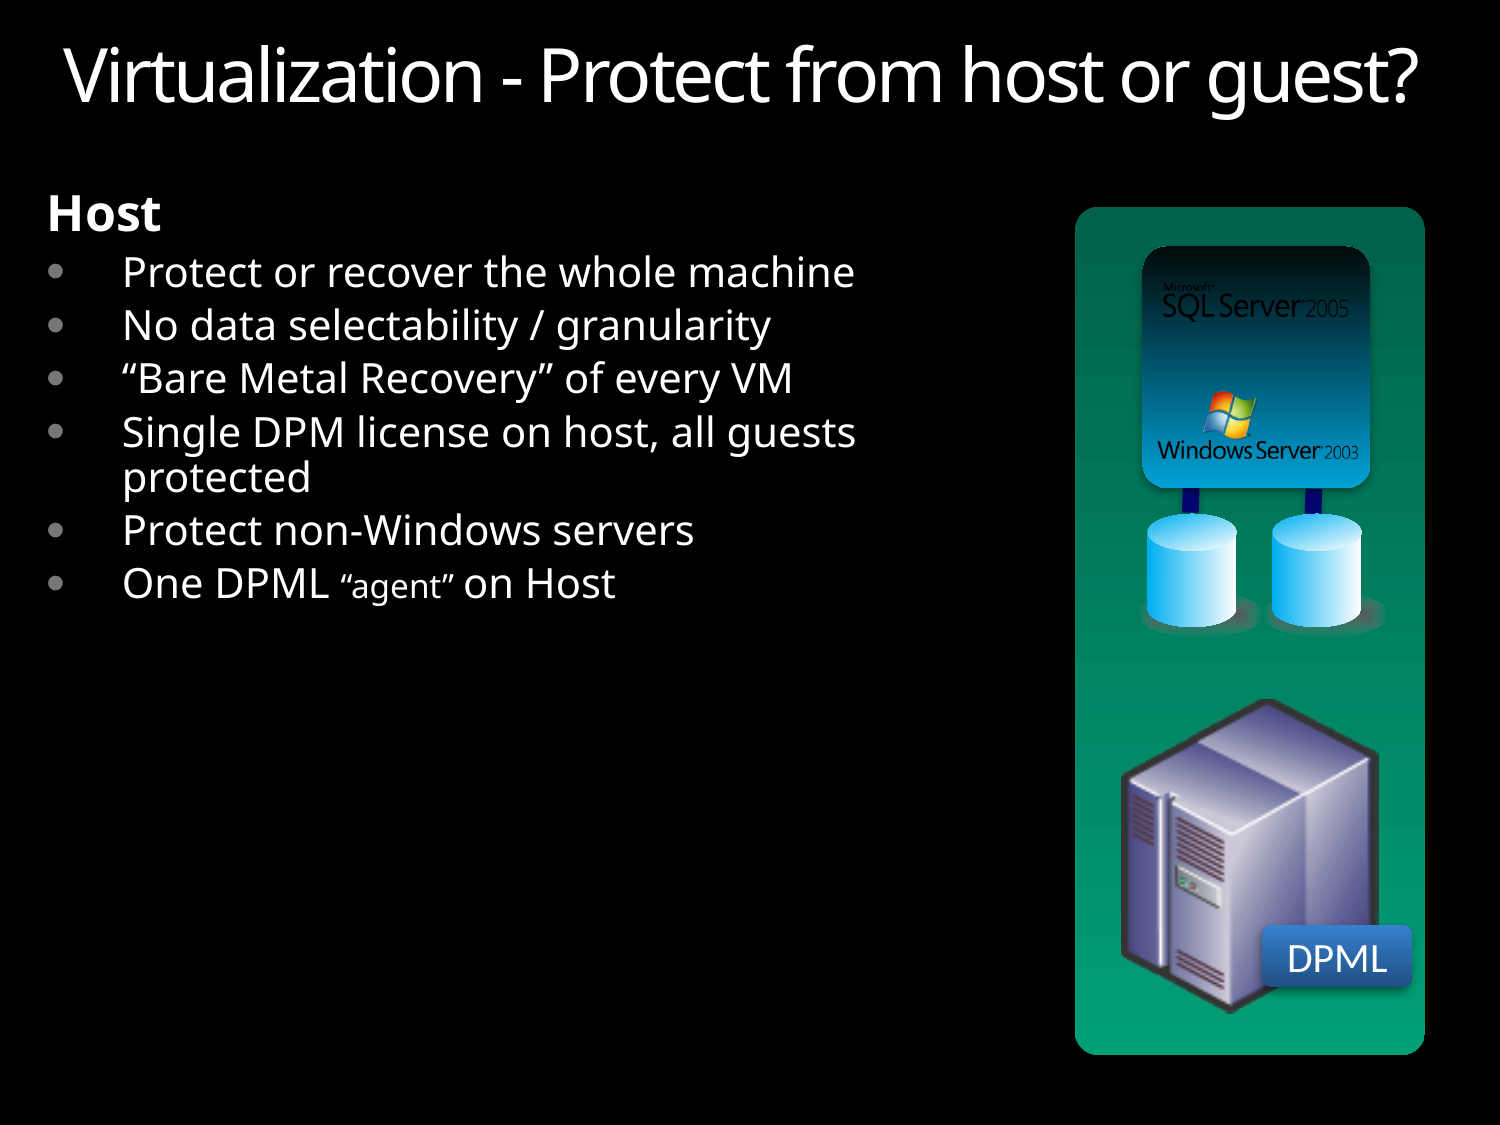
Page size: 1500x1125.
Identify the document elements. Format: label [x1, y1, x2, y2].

text_box [1379, 926, 1411, 986]
text_box [1267, 513, 1384, 634]
title [63, 37, 1438, 120]
text_box [1142, 513, 1259, 634]
picture [1120, 699, 1379, 1014]
text_box [37, 138, 1037, 608]
text_box [1143, 247, 1369, 489]
